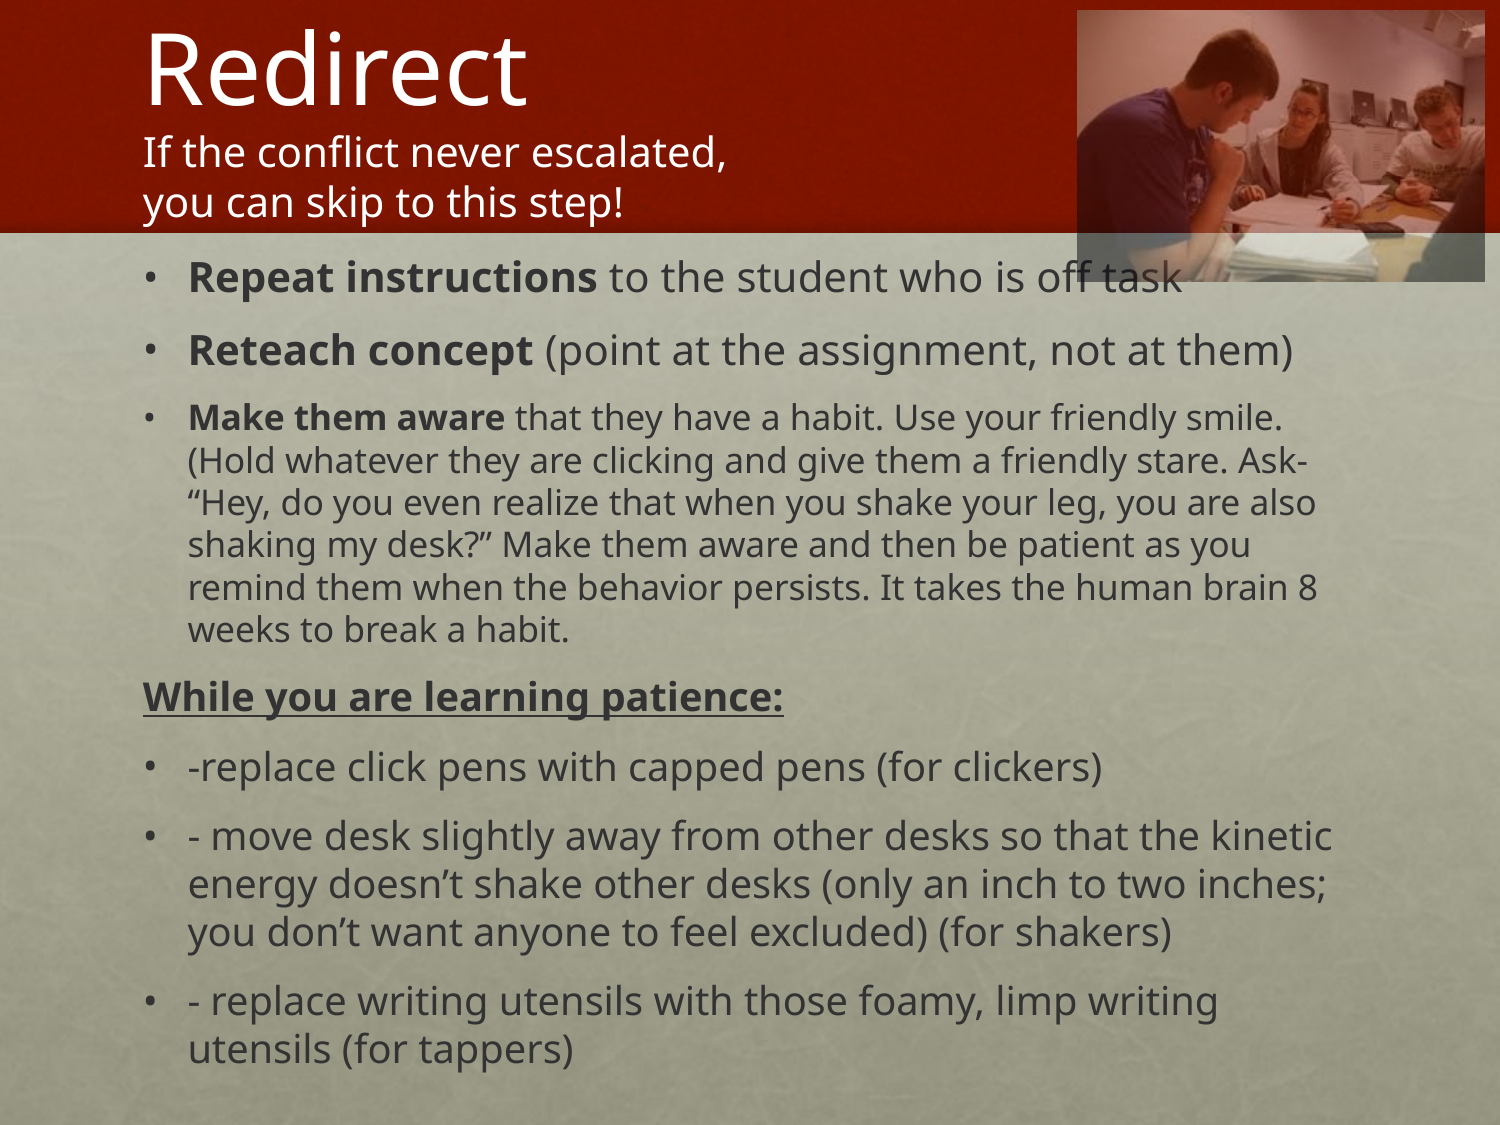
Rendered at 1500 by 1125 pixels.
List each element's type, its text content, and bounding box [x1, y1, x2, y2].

picture [0, 9, 1500, 1125]
list Repeat instructions to the student who is off task Reteach concept (point at the assignment, not at them) Make them aware that they have a habit. Use your friendly smile. (Hold whatever they are clicking and give them a friendly stare. Ask- “Hey, do you even realize that when you shake your leg, you are also shaking my desk?” Make them aware and then be patient as you remind them when the behavior persists. It takes the human brain 8 weeks to break a habit. While you are learning patience: -replace click pens with capped pens (for clickers) - move desk slightly away from other desks so that the kinetic energy doesn’t shake other desks (only an inch to two inches; you don’t want anyone to feel excluded) (for shakers) - replace writing utensils with those foamy, limp writing utensils (for tappers) [127, 243, 1372, 1102]
title Redirect If the conflict never escalated, you can skip to this step! [127, 10, 1069, 221]
